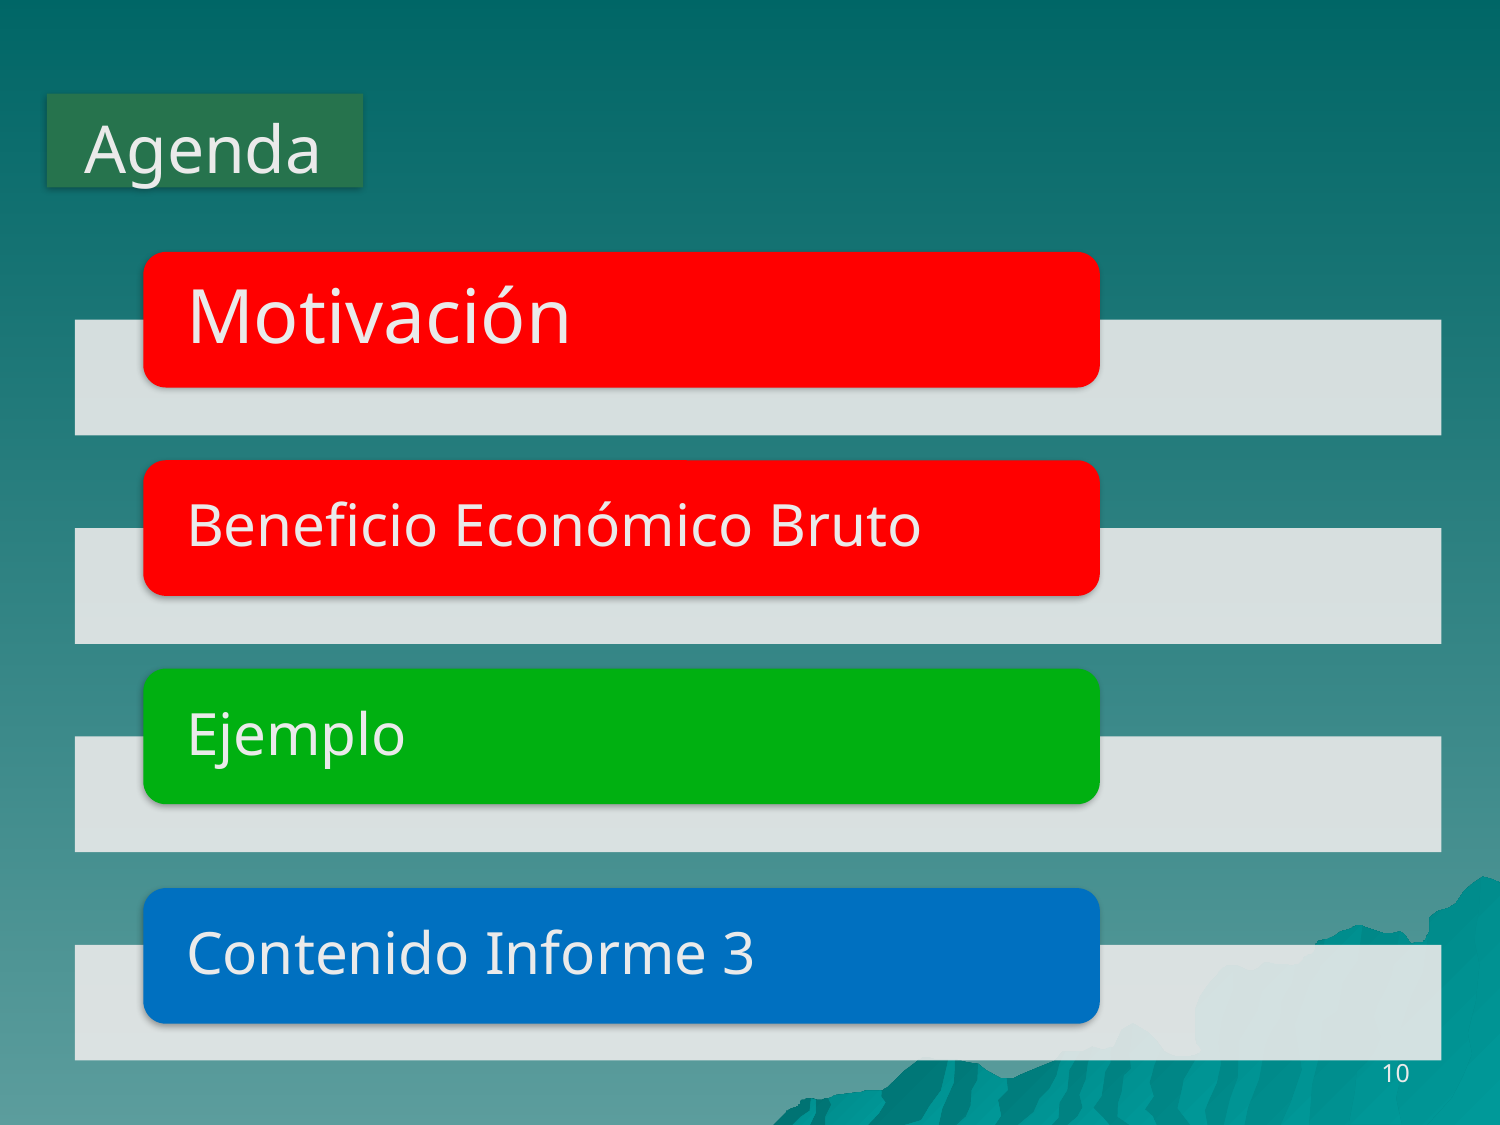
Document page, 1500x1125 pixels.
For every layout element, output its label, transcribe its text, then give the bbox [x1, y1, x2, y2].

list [74, 245, 1442, 1067]
text_box Agenda [46, 93, 364, 188]
slide_number 10 [1074, 1074, 1426, 1100]
